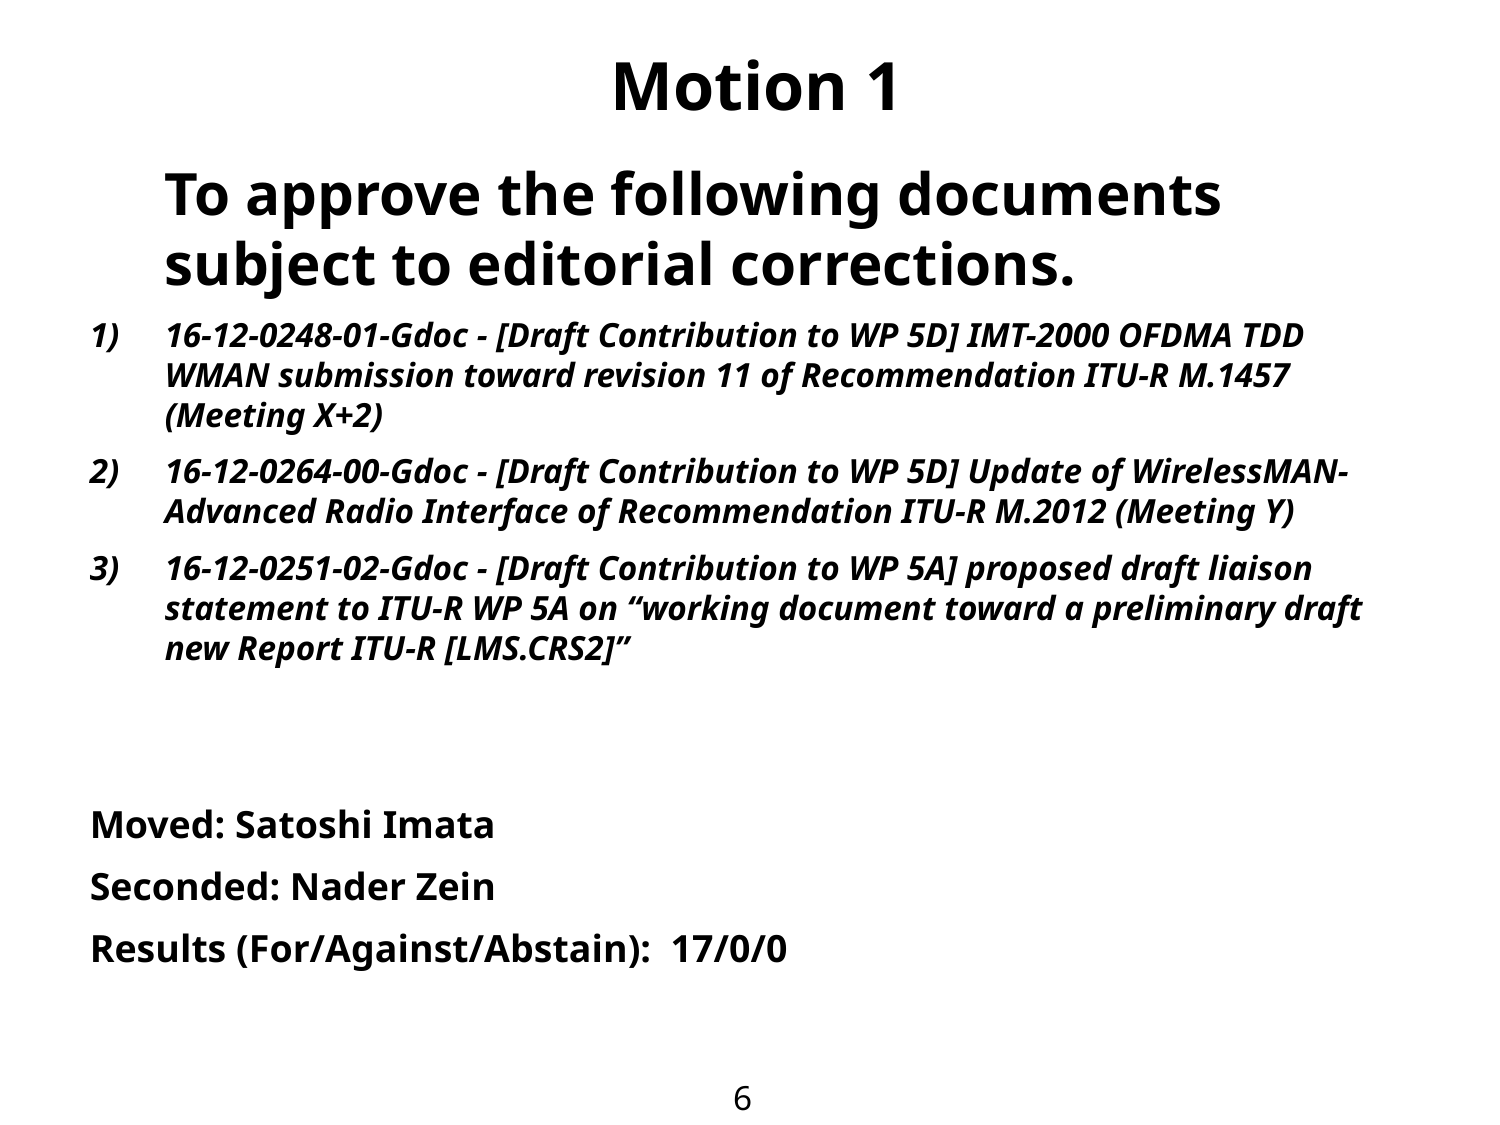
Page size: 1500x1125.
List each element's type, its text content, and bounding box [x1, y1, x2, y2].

text_box To approve the following documents subject to editorial corrections. 16-12-0248-01-Gdoc - [Draft Contribution to WP 5D] IMT-2000 OFDMA TDD WMAN submission toward revision 11 of Recommendation ITU-R M.1457 (Meeting X+2) 16-12-0264-00-Gdoc - [Draft Contribution to WP 5D] Update of WirelessMAN-Advanced Radio Interface of Recommendation ITU-R M.2012 (Meeting Y) 16-12-0251-02-Gdoc - [Draft Contribution to WP 5A] proposed draft liaison statement to ITU-R WP 5A on “working document toward a preliminary draft new Report ITU-R [LMS.CRS2]” Moved: Satoshi Imata Seconded: Nader Zein Results (For/Against/Abstain): 17/0/0 [74, 149, 1425, 1063]
text_box Motion 1 [74, 36, 1425, 149]
